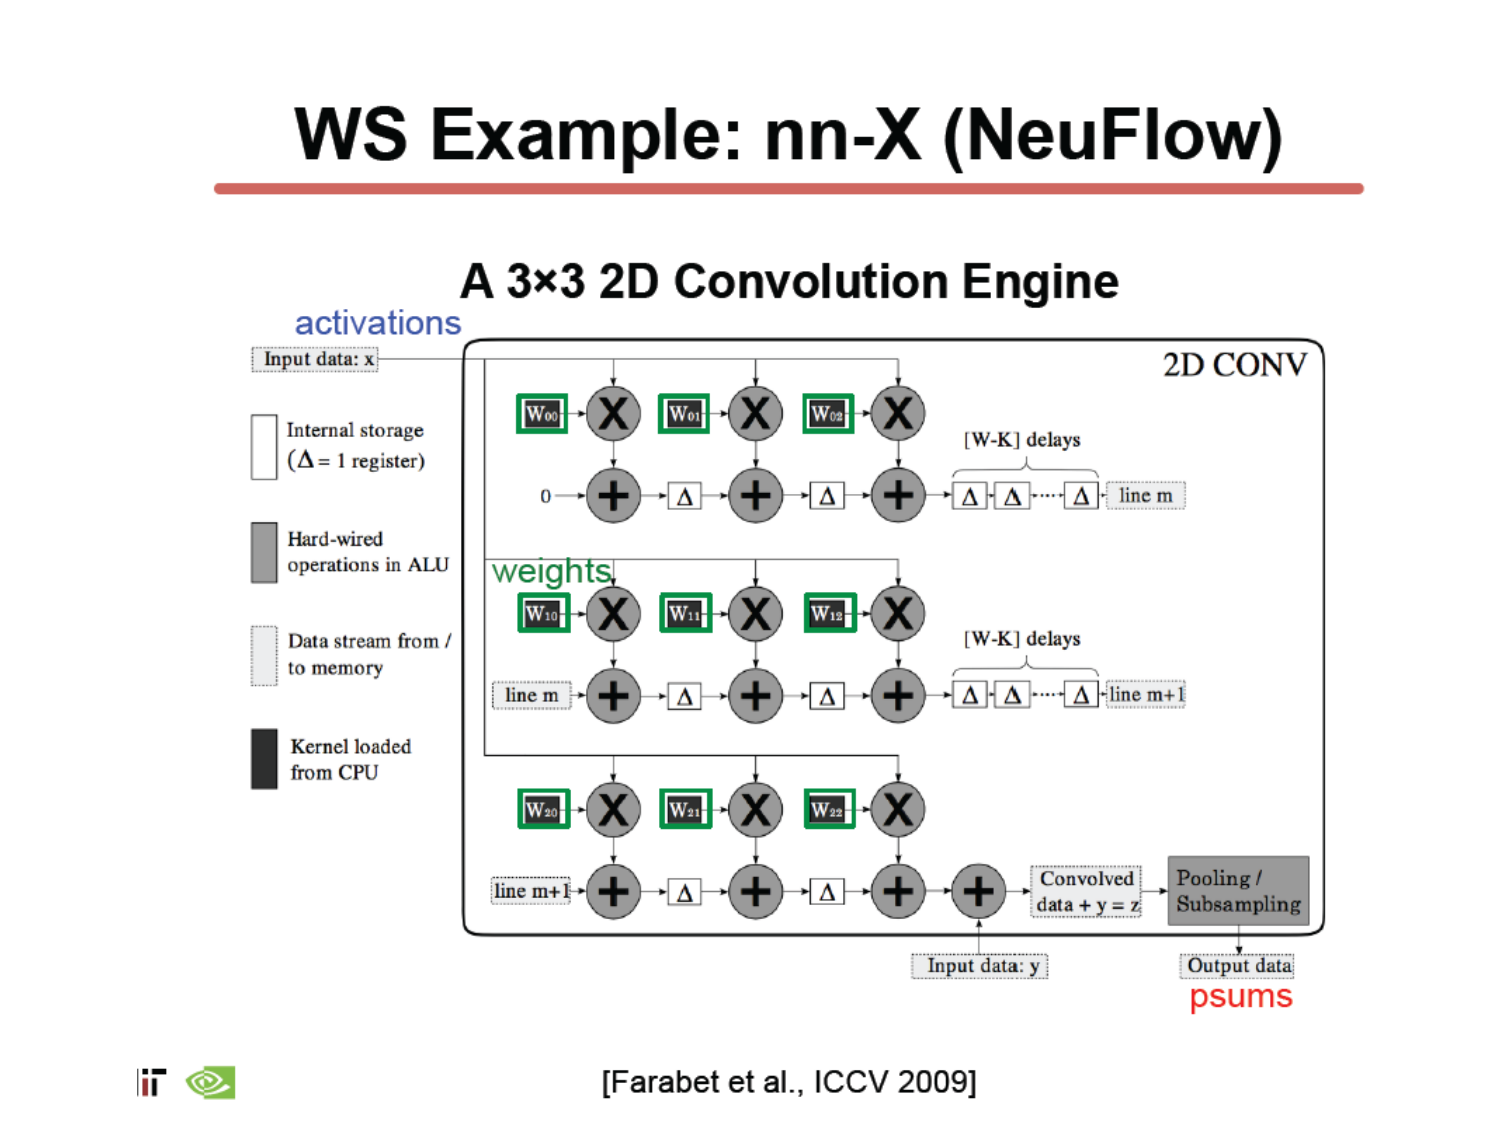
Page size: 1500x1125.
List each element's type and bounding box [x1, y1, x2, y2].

picture [137, 81, 1438, 1103]
